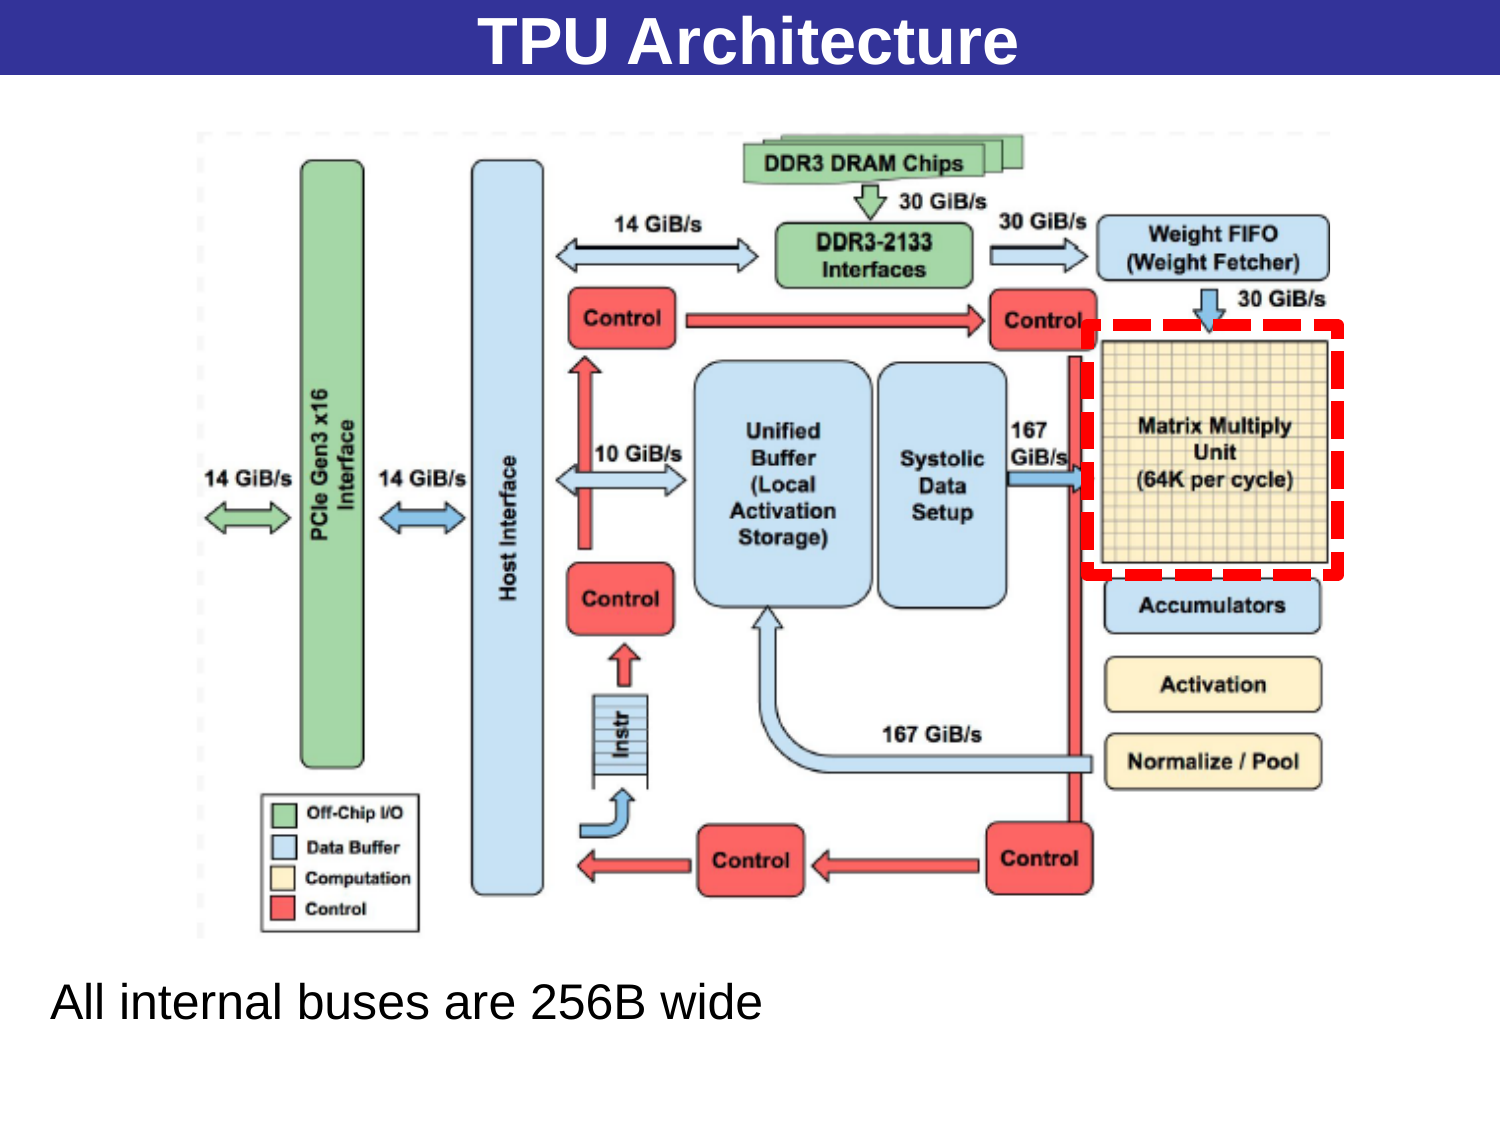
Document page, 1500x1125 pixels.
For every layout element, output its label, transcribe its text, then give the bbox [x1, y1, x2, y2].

text_box All internal buses are 256B wide [35, 962, 779, 1038]
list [162, 99, 1331, 988]
title TPU Architecture [0, 0, 1500, 75]
